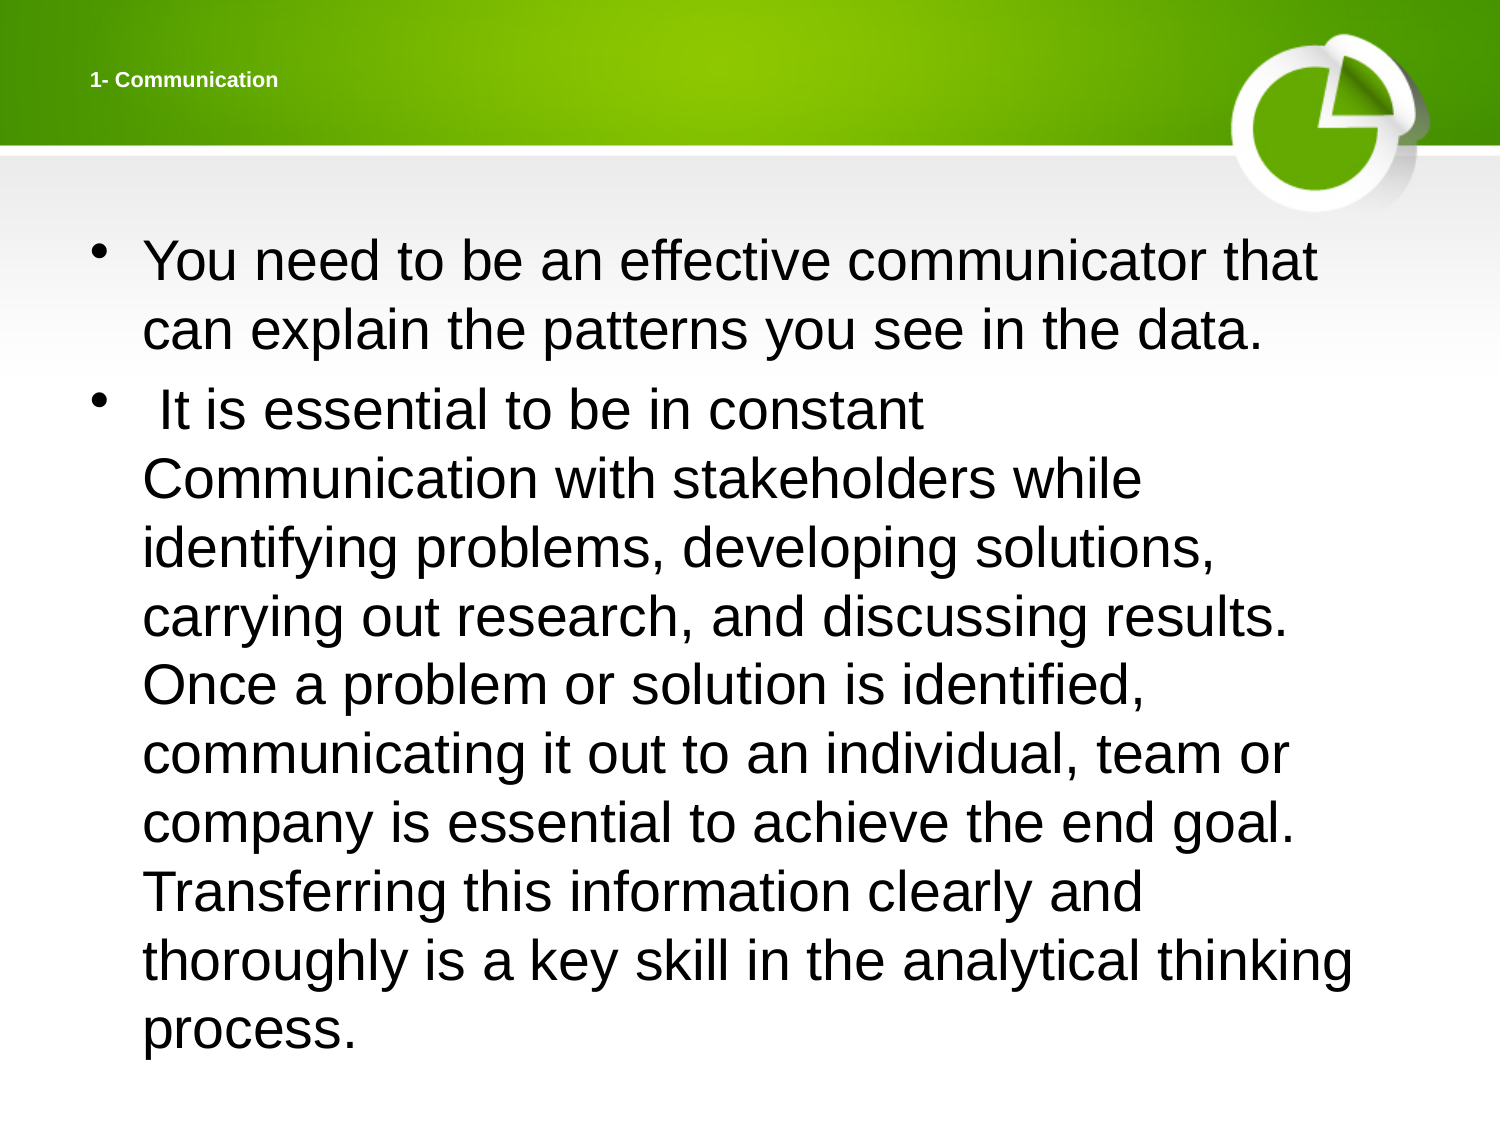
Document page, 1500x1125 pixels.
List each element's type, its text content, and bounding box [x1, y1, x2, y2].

list You need to be an effective communicator that can explain the patterns you see in the data. It is essential to be in constant Communication with stakeholders while identifying problems, developing solutions, carrying out research, and discussing results. Once a problem or solution is identified, communicating it out to an individual, team or company is essential to achieve the end goal. Transferring this information clearly and thoroughly is a key skill in the analytical thinking process. [74, 215, 1426, 1076]
picture [0, 0, 1500, 1125]
title 1- Communication [74, 30, 1426, 127]
